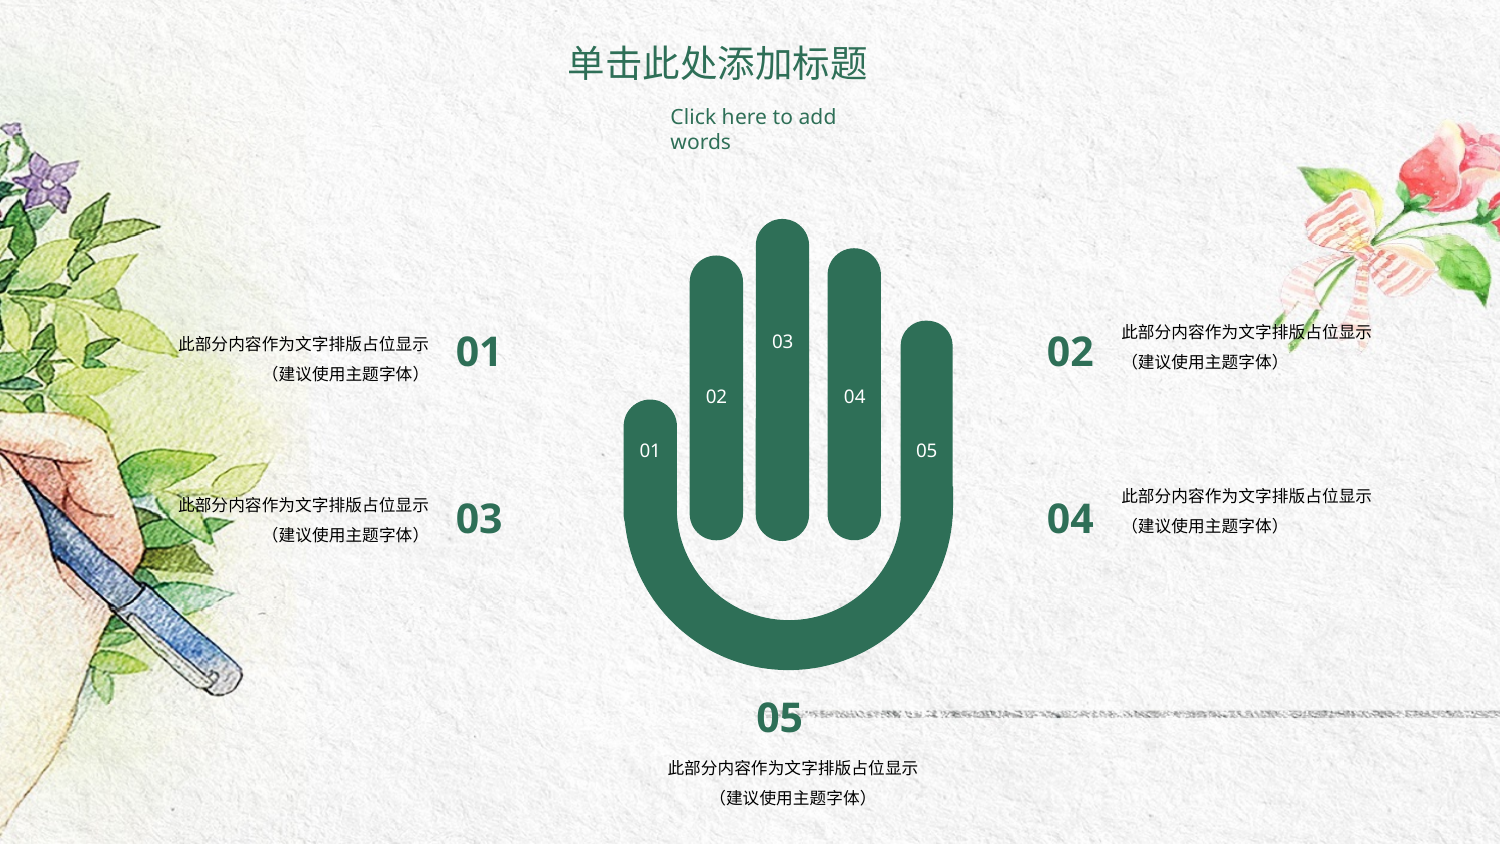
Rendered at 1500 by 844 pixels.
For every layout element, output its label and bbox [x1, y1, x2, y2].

picture [0, 0, 1500, 844]
text_box [74, 218, 1478, 829]
